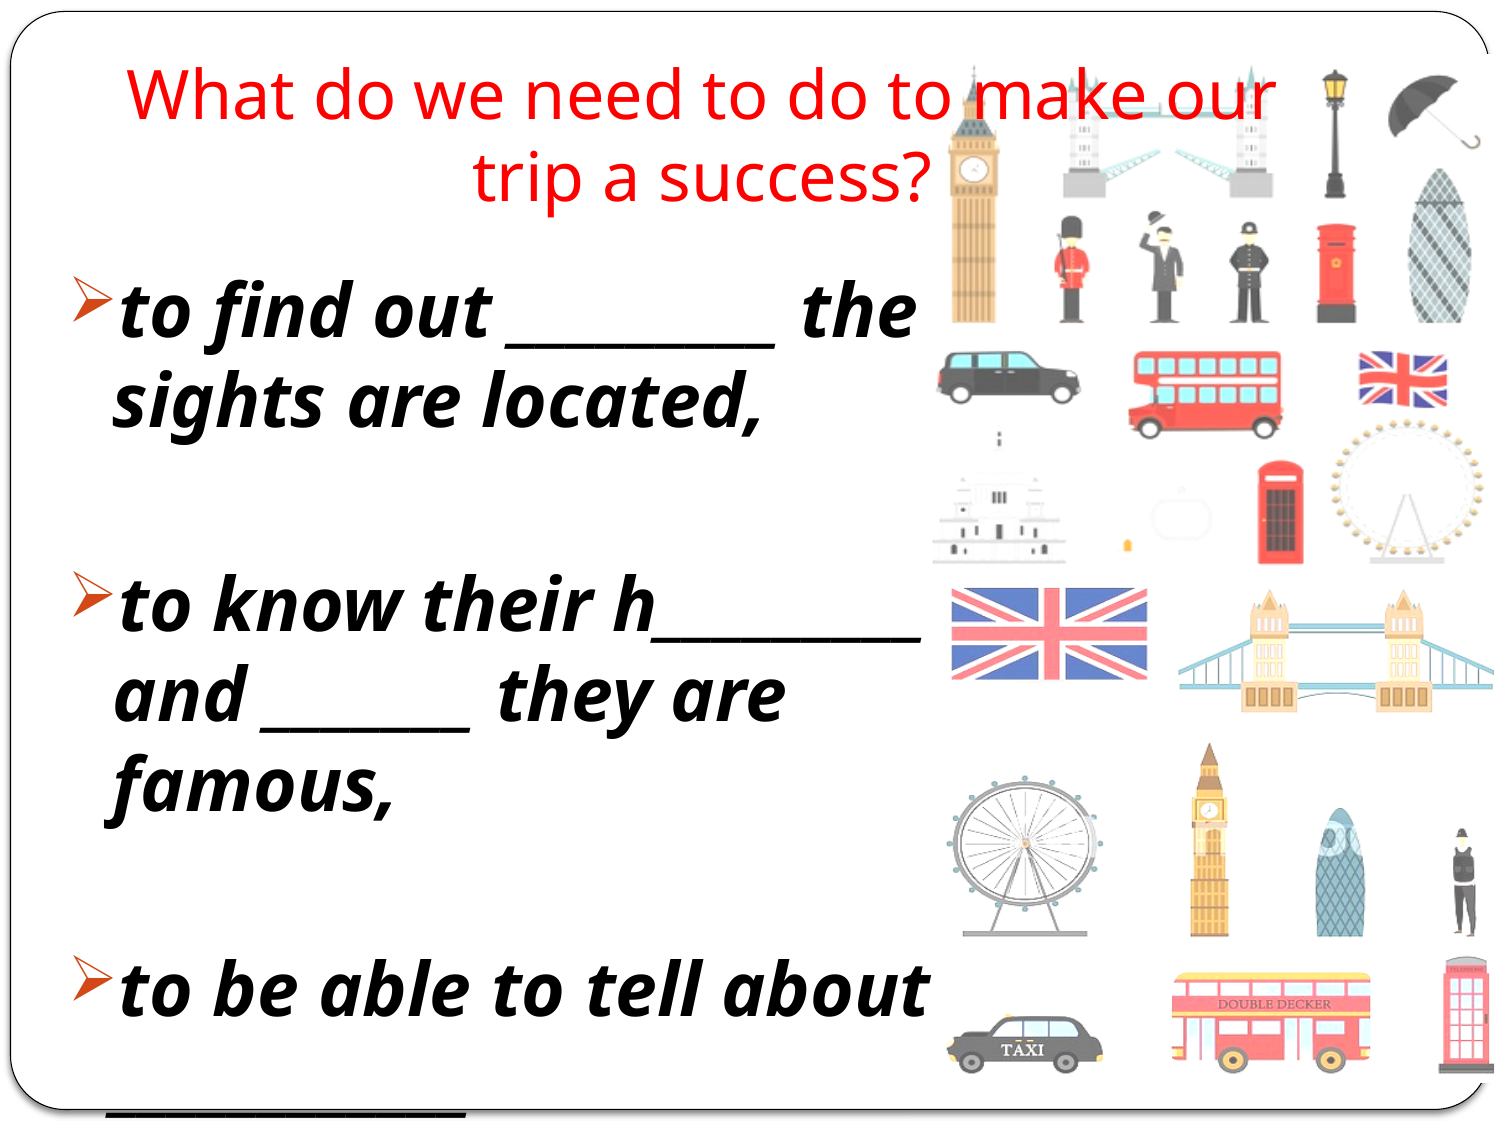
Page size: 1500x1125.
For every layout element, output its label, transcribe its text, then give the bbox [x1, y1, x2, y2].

title What do we need to do to make our trip a success? [64, 42, 1340, 231]
picture [903, 54, 1500, 1083]
list to find out _________ the sights are located, to know their h_________ and _______ they are famous, to be able to tell about ____________ [53, 255, 923, 1006]
